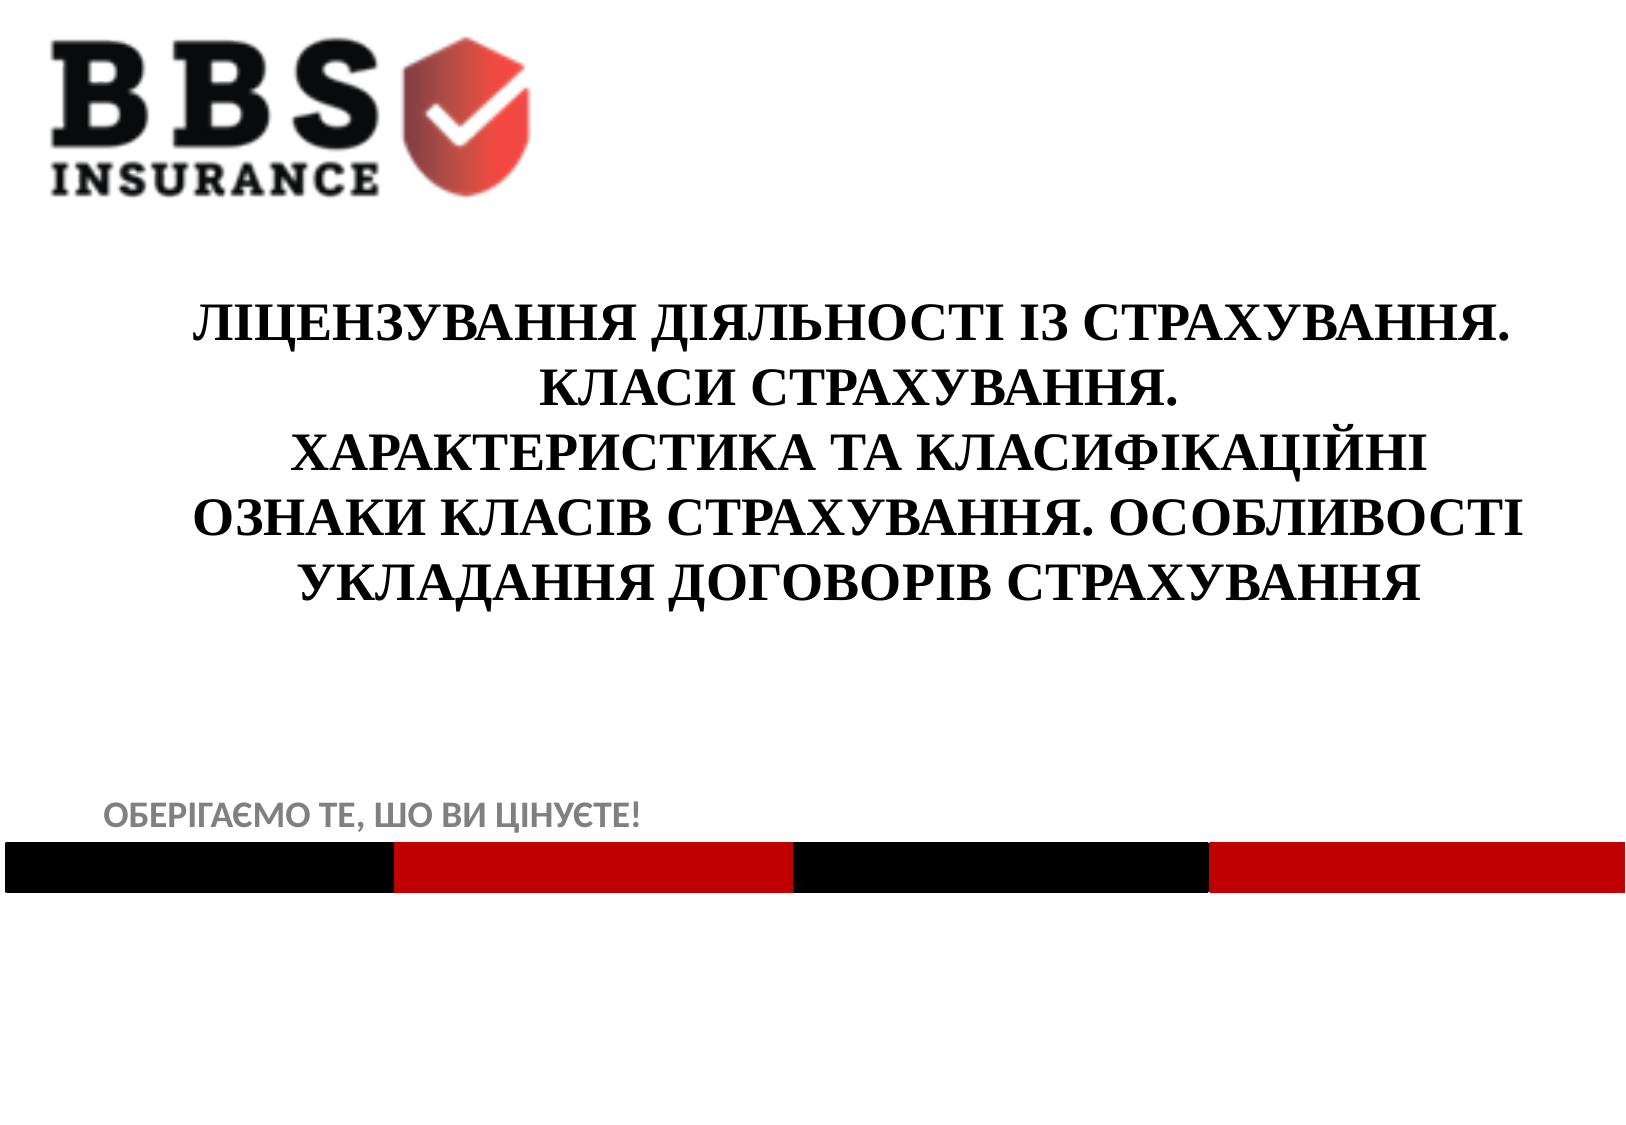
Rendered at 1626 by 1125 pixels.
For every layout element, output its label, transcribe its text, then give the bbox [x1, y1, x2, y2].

text_box ЛІЦЕНЗУВАННЯ ДІЯЛЬНОСТІ ІЗ СТРАХУВАННЯ. КЛАСИ СТРАХУВАННЯ. ХАРАКТЕРИСТИКА ТА КЛАСИФІКАЦІЙНІ ОЗНАКИ КЛАСІВ СТРАХУВАННЯ. ОСОБЛИВОСТІ УКЛАДАННЯ ДОГОВОРІВ СТРАХУВАННЯ [174, 278, 1545, 619]
text_box ОБЕРІГАЄМО ТЕ, ШО ВИ ЦІНУЄТЕ! [88, 783, 658, 843]
text_box [793, 842, 1209, 893]
text_box [5, 842, 394, 893]
text_box [394, 842, 793, 893]
picture [38, 26, 541, 210]
text_box [1209, 842, 1625, 893]
